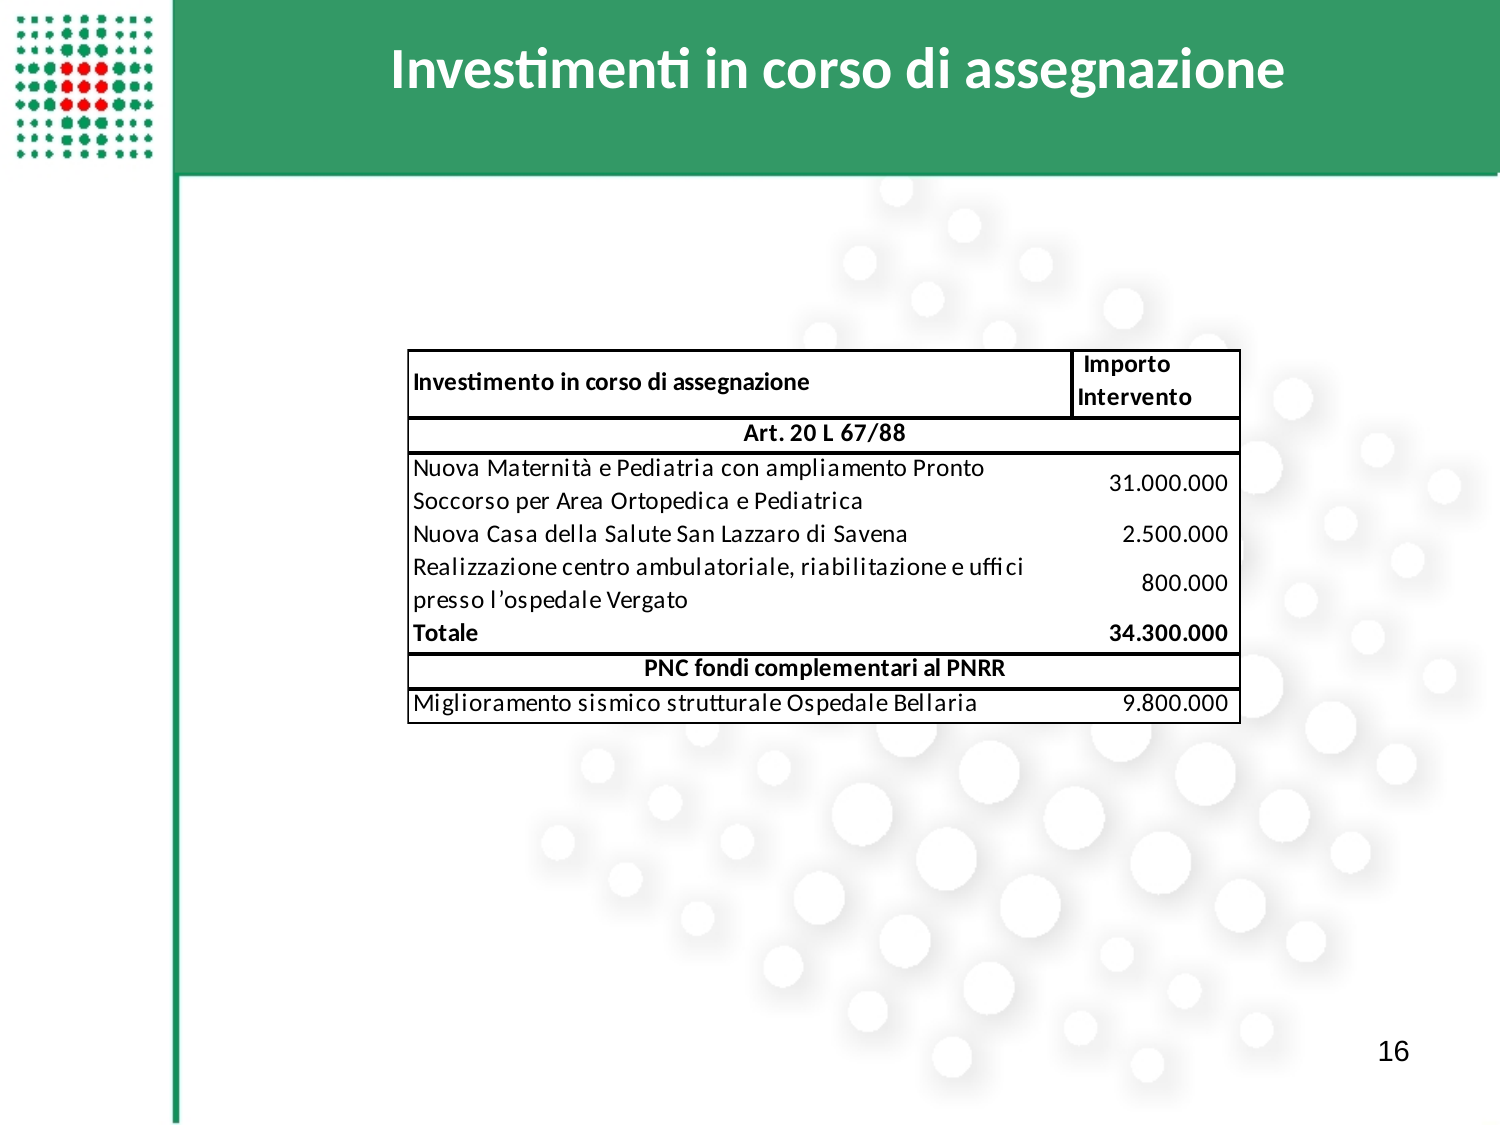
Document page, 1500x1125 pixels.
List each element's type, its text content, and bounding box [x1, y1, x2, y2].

slide_number 16 [1074, 1024, 1426, 1103]
picture [0, 0, 1500, 1125]
text_box Investimenti in corso di assegnazione [177, 22, 1500, 178]
